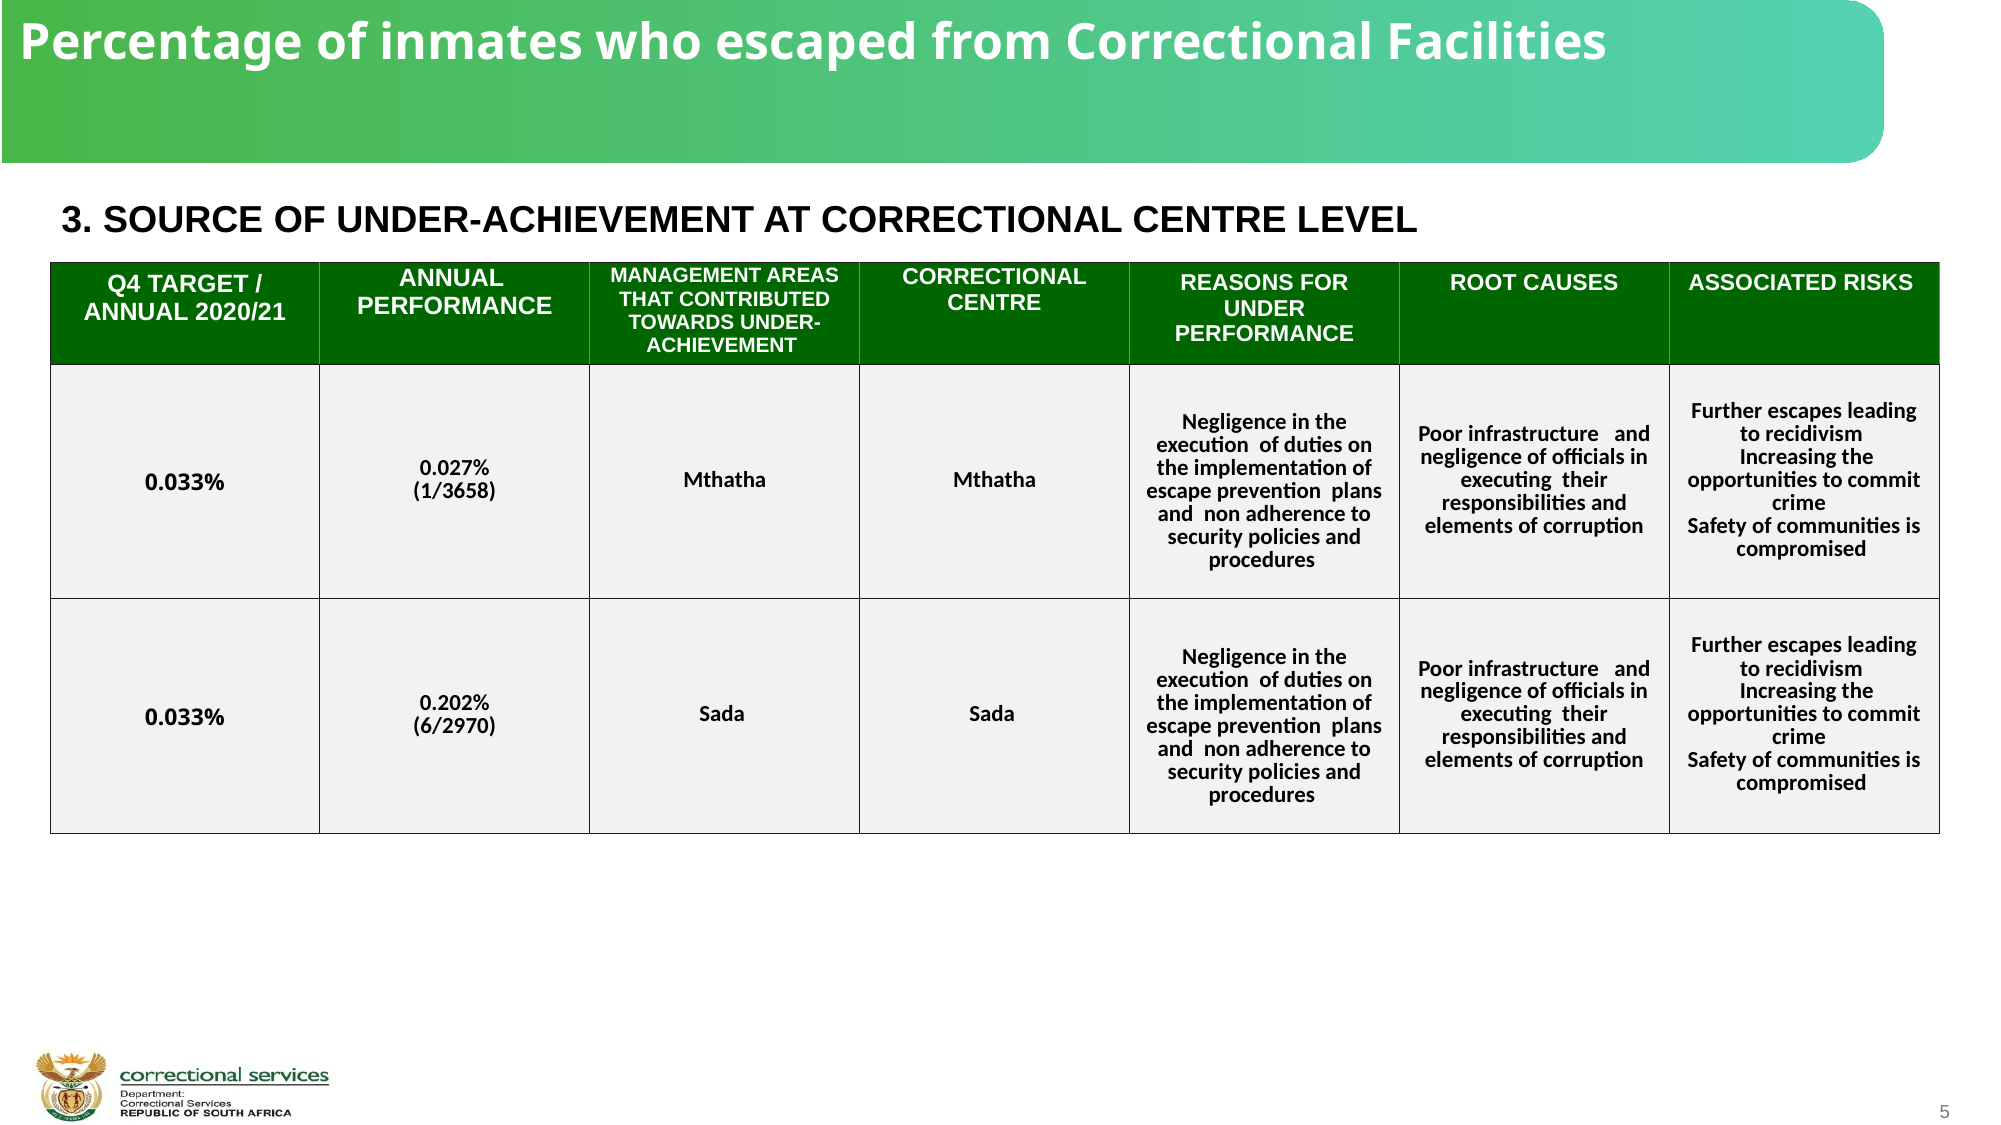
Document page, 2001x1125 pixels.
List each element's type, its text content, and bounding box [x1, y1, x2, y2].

picture [33, 1049, 332, 1123]
table_cell 0.027% (1/3658) [320, 365, 589, 598]
table_cell Further escapes leading to recidivism Increasing the opportunities to commit crime Safety of communities is compromised [1670, 599, 1939, 833]
table_cell Further escapes leading to recidivism Increasing the opportunities to commit crime Safety of communities is compromised [1670, 365, 1939, 598]
table_cell Mthatha [860, 365, 1129, 598]
table_cell 0.033% [51, 365, 319, 598]
table_header ROOT CAUSES [1400, 263, 1669, 364]
text_box [2, 0, 1884, 163]
table_cell Poor infrastructure and negligence of officials in executing their responsibilities and elements of corruption [1400, 365, 1669, 598]
table_header ASSOCIATED RISKS [1670, 263, 1939, 364]
table_header ANNUAL PERFORMANCE [320, 263, 589, 364]
table_header REASONS FOR UNDER PERFORMANCE [1130, 263, 1399, 364]
table_header MANAGEMENT AREAS THAT CONTRIBUTED TOWARDS UNDER-ACHIEVEMENT [590, 263, 859, 364]
table_cell Negligence in the execution of duties on the implementation of escape prevention plans and non adherence to security policies and procedures [1130, 599, 1399, 833]
text_box Percentage of inmates who escaped from Correctional Facilities [4, 9, 1803, 96]
table_cell Sada [860, 599, 1129, 833]
table_cell Mthatha [590, 365, 859, 598]
table_header Q4 TARGET / ANNUAL 2020/21 [51, 263, 319, 364]
table_cell Negligence in the execution of duties on the implementation of escape prevention plans and non adherence to security policies and procedures [1130, 365, 1399, 598]
table_header CORRECTIONAL CENTRE [860, 263, 1129, 364]
table_cell Poor infrastructure and negligence of officials in executing their responsibilities and elements of corruption [1400, 599, 1669, 833]
text_box 3. SOURCE OF UNDER-ACHIEVEMENT AT CORRECTIONAL CENTRE LEVEL [15, 187, 1917, 248]
table_cell Sada [590, 599, 859, 833]
table_cell 0.202% (6/2970) [320, 599, 589, 833]
table_cell 0.033% [51, 599, 319, 833]
